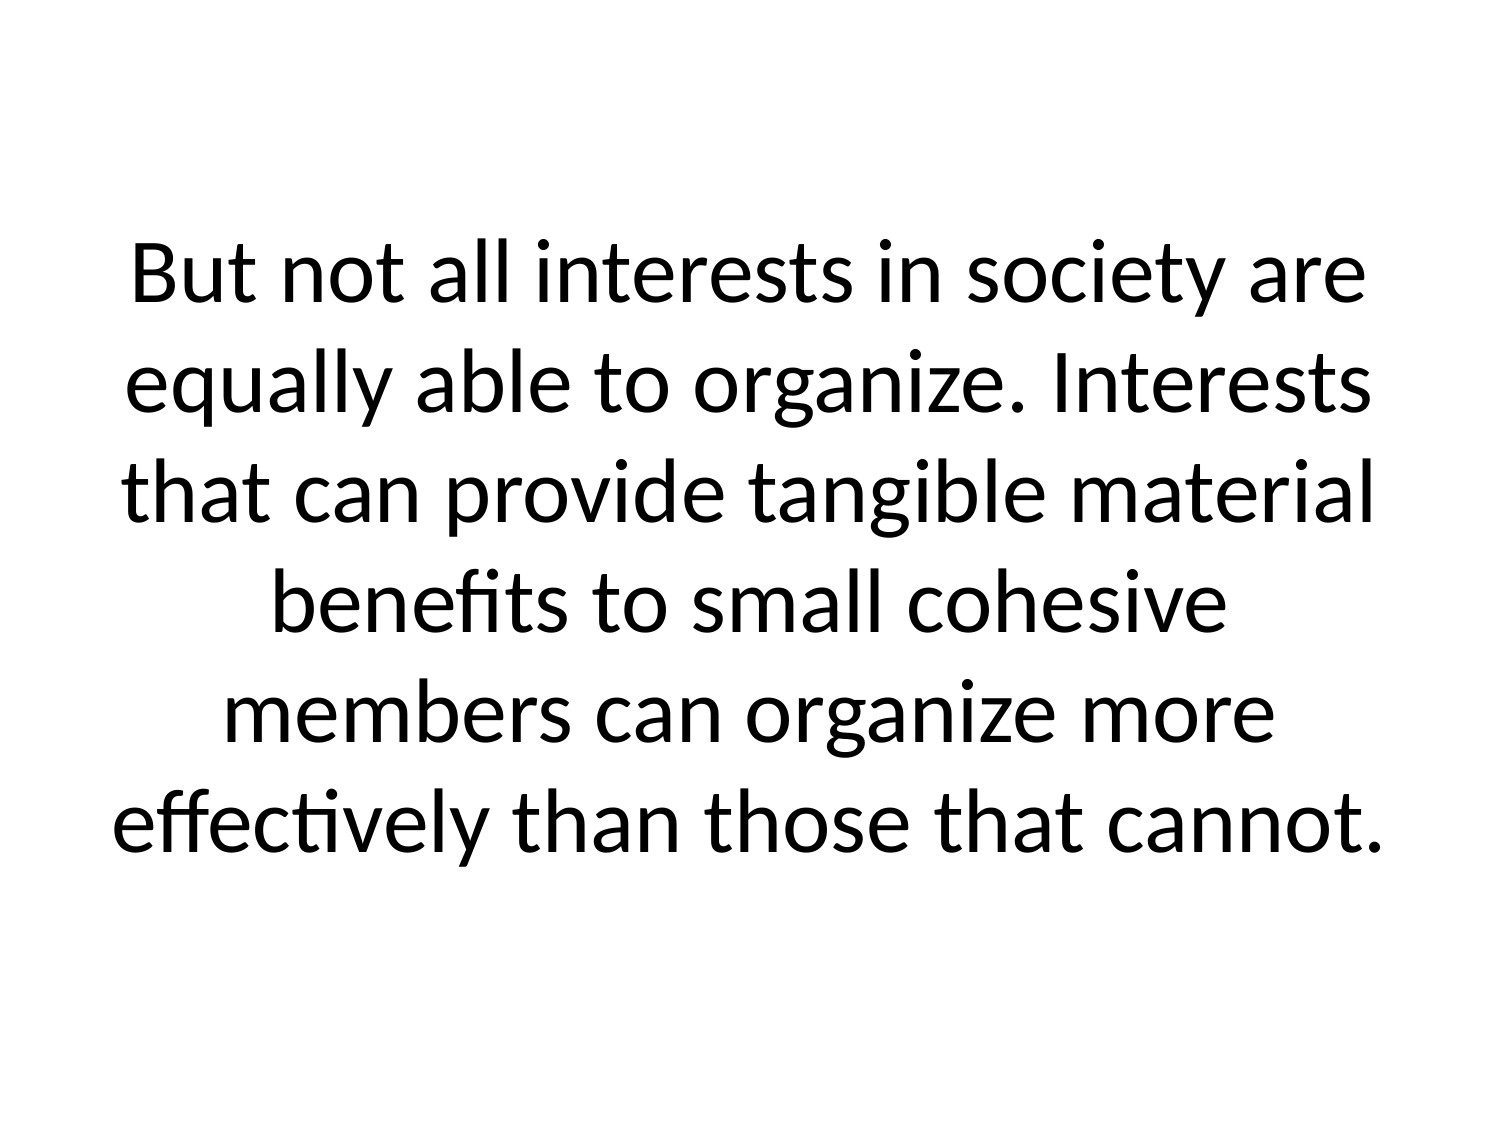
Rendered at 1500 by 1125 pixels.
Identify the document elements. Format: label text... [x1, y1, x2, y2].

title But not all interests in society are equally able to organize. Interests that can provide tangible material benefits to small cohesive members can organize more effectively than those that cannot. [74, 44, 1426, 1038]
